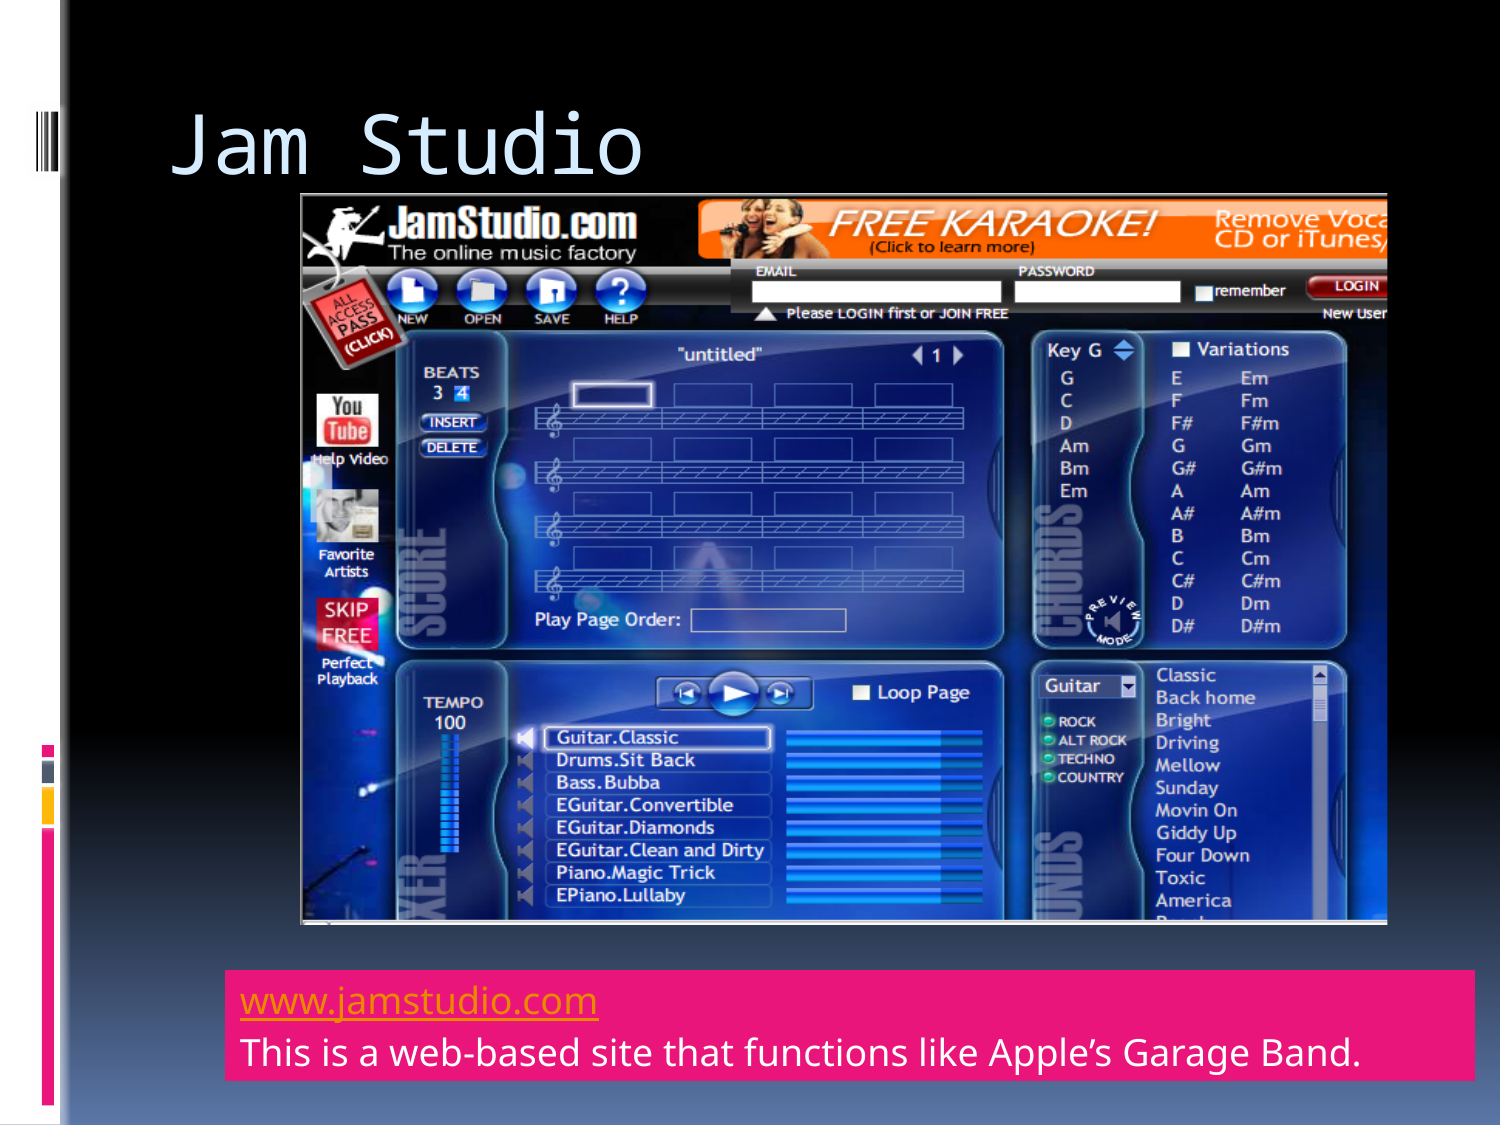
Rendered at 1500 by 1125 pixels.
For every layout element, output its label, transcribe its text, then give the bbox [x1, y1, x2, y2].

text_box www.jamstudio.com This is a web-based site that functions like Apple’s Garage Band. [225, 970, 1475, 1081]
picture [299, 193, 1388, 926]
title Jam Studio [150, 83, 1425, 234]
